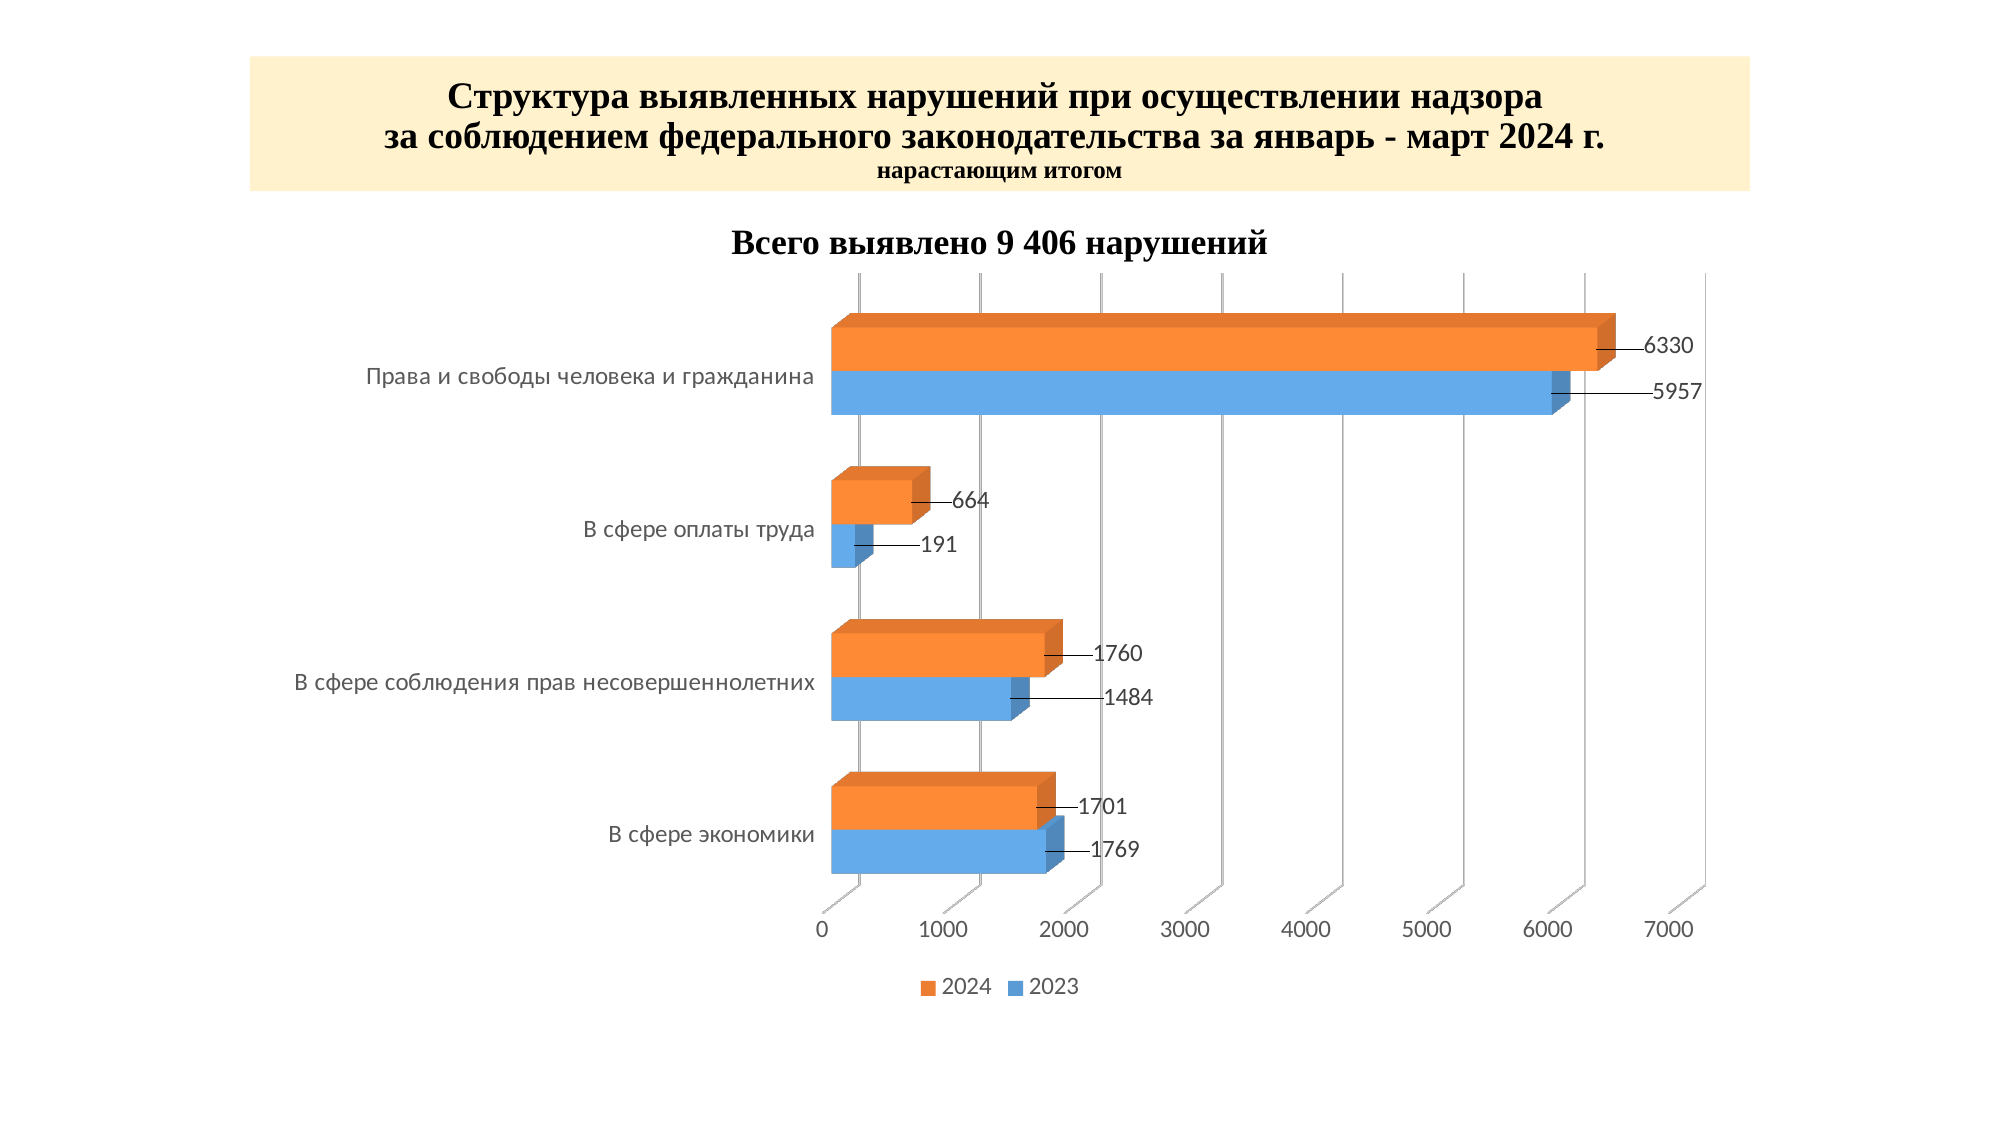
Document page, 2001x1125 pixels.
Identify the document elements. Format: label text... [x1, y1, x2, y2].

title Структура выявленных нарушений при осуществлении надзора за соблюдением федерального законодательства за январь - март 2024 г. нарастающим итогом [249, 56, 1750, 192]
subtitle Всего выявлено 9 406 нарушений [249, 216, 1750, 258]
chart [249, 258, 1750, 1007]
